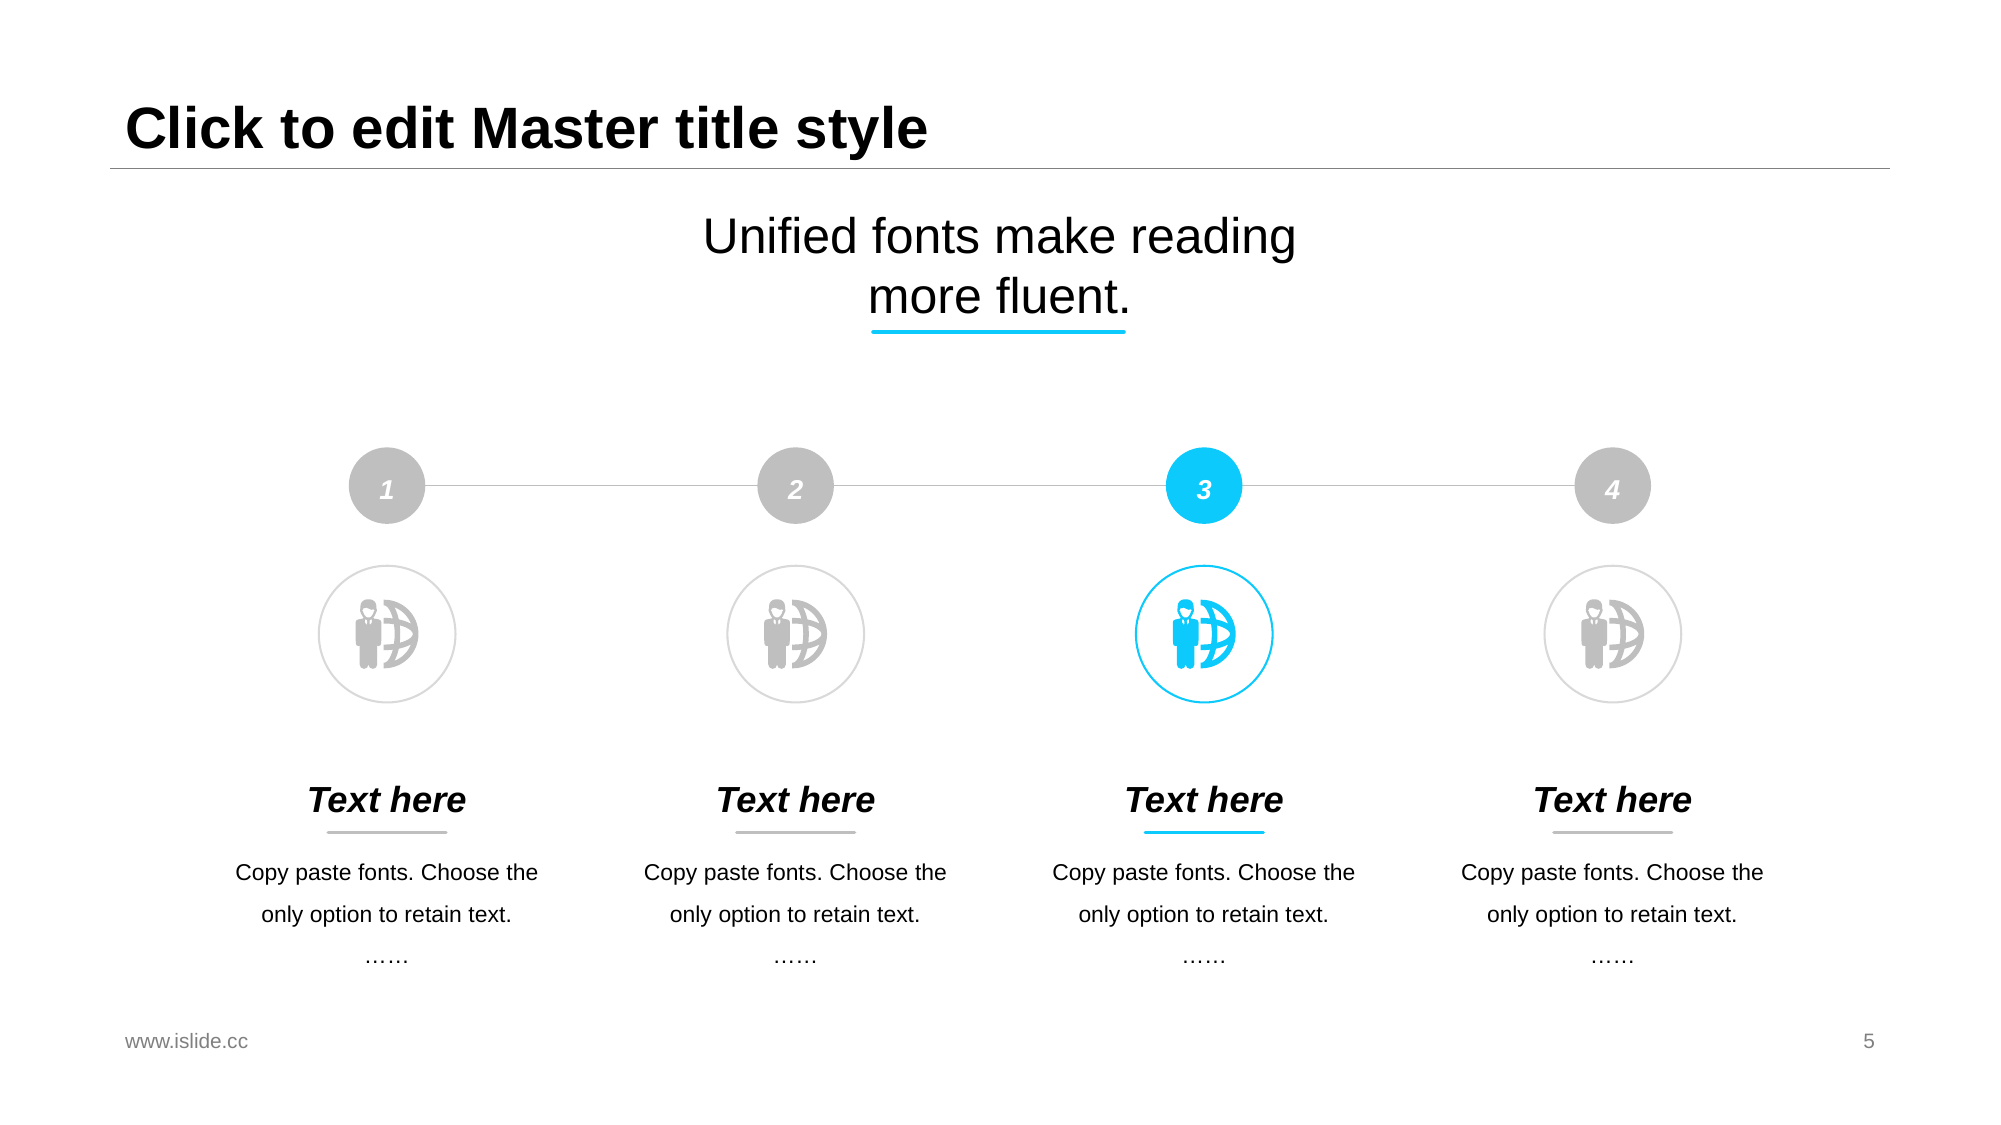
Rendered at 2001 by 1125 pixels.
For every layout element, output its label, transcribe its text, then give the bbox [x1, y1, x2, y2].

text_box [203, 190, 1796, 979]
title Click to edit Master title style [109, 0, 1890, 169]
footer www.islide.cc [109, 1023, 790, 1058]
slide_number 5 [1412, 1023, 1890, 1058]
